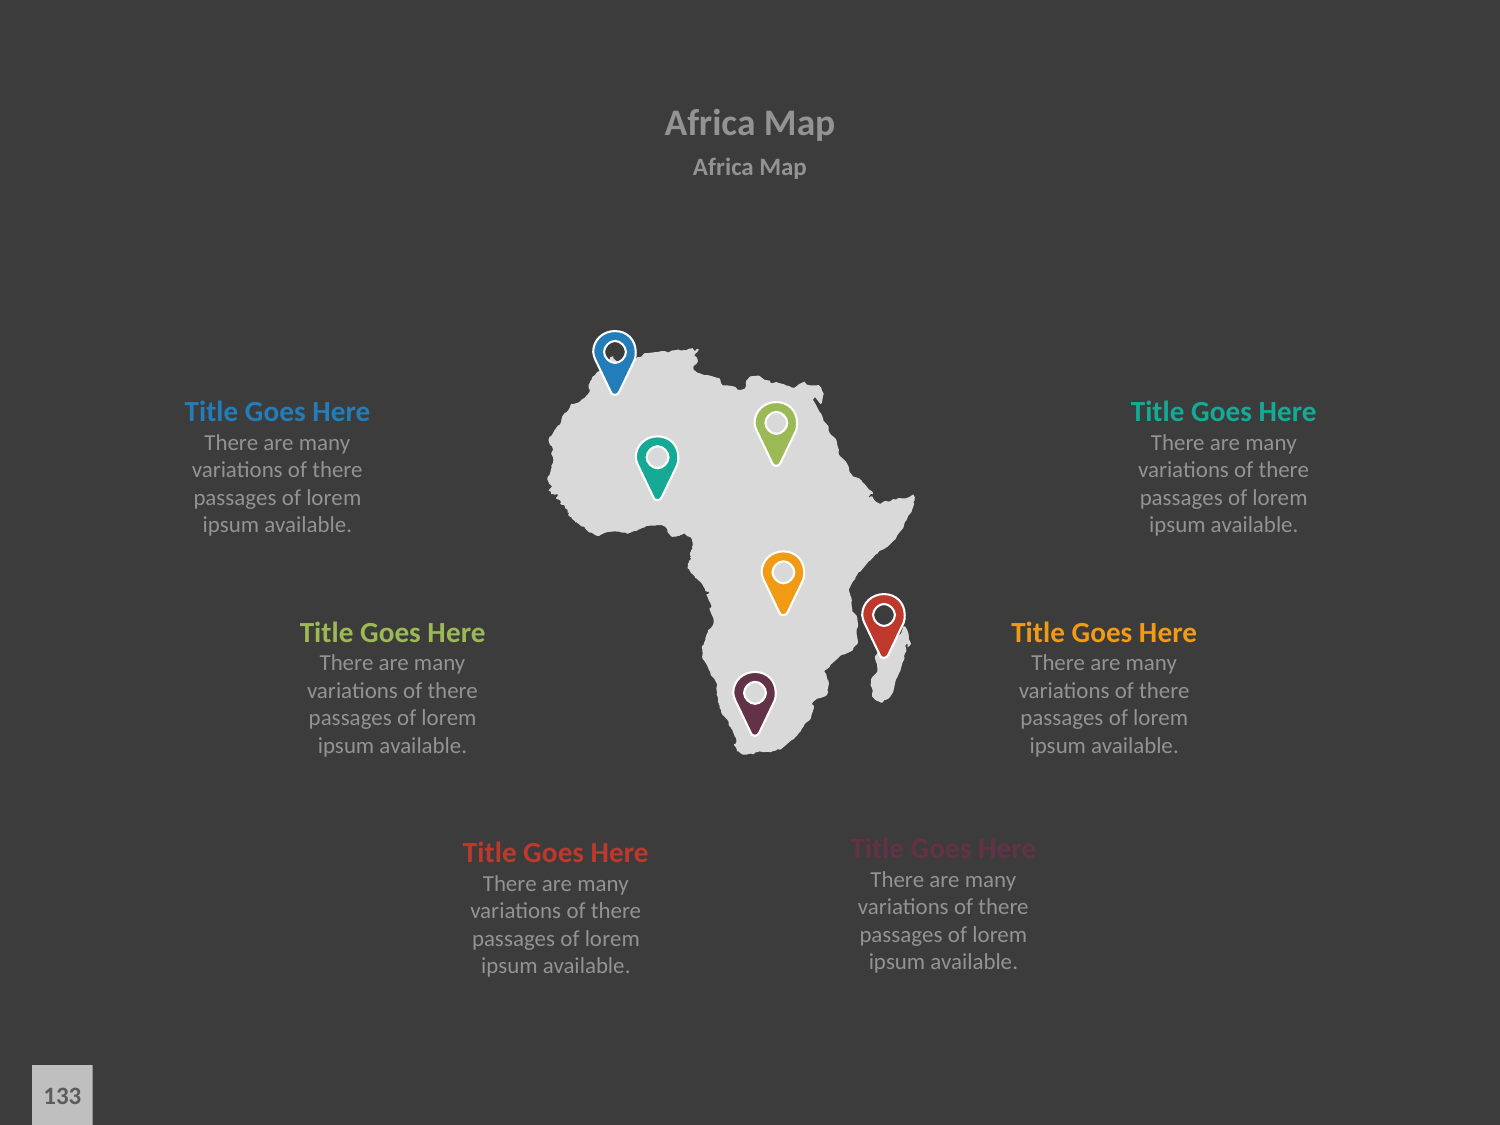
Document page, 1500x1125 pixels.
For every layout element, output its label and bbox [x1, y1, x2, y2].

list [412, 149, 1088, 183]
text_box [824, 821, 1063, 982]
text_box [158, 385, 397, 545]
text_box [437, 825, 675, 986]
title [287, 91, 1213, 150]
text_box [1105, 385, 1343, 545]
text_box [274, 605, 512, 766]
text_box [985, 605, 1223, 766]
text_box [546, 331, 916, 756]
